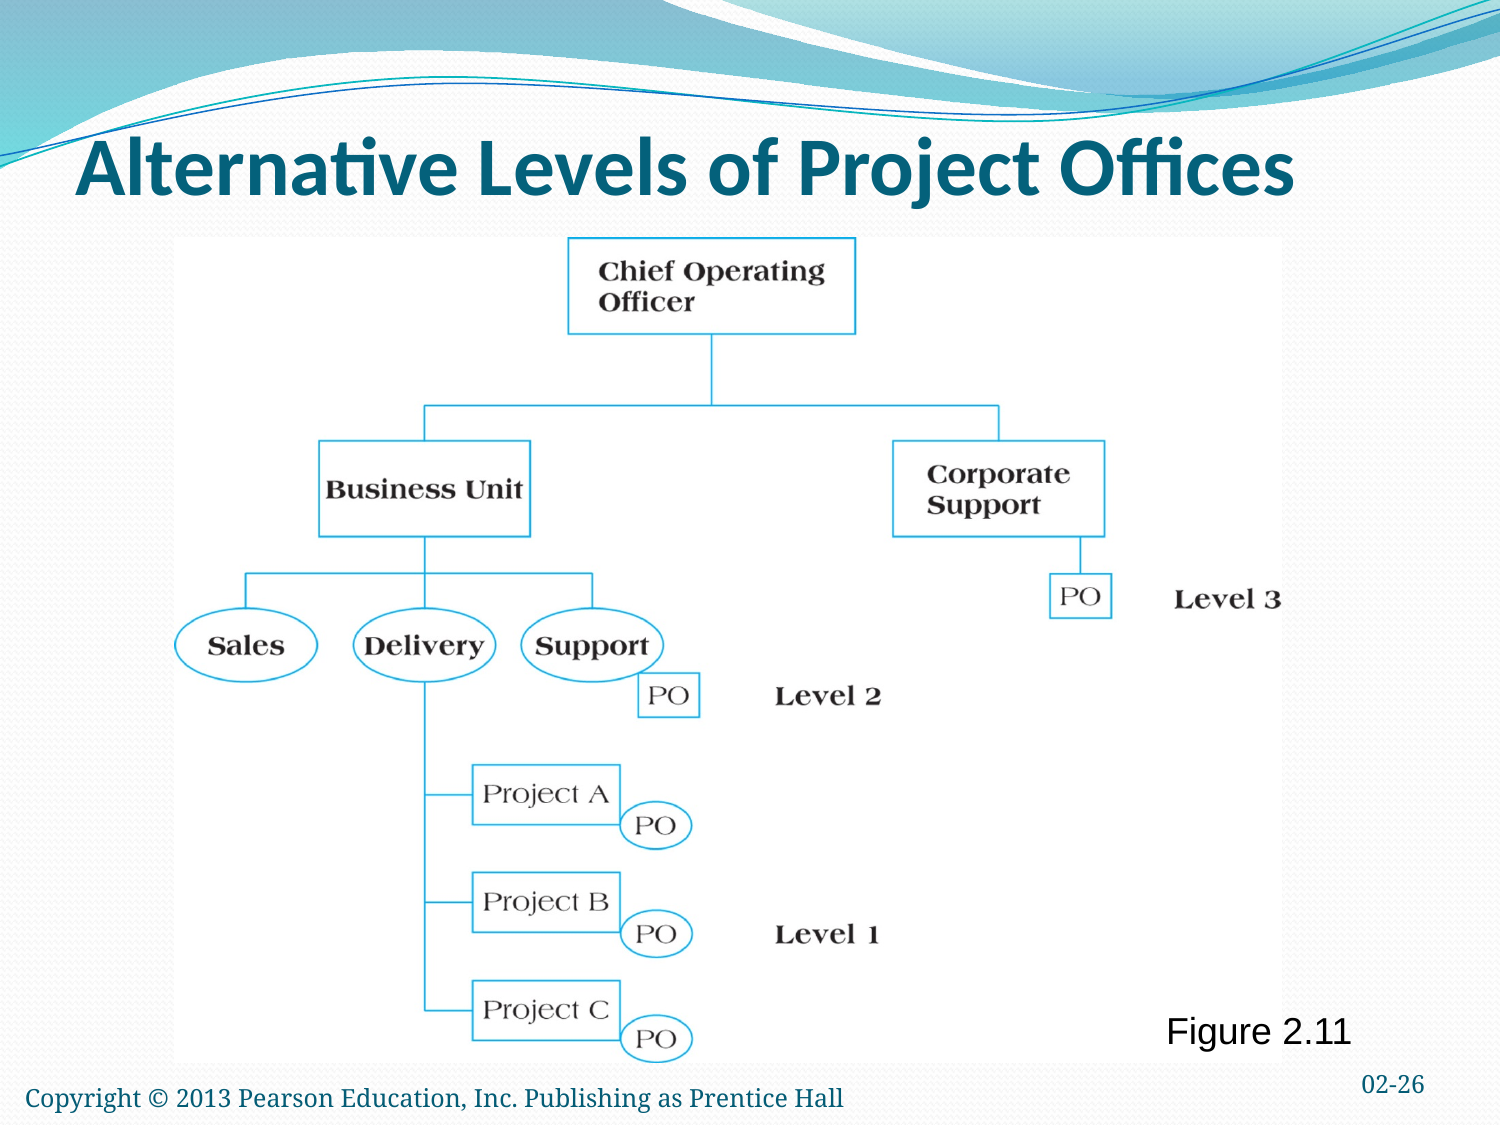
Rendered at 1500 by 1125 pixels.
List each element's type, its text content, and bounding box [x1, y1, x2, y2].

text_box Figure 2.11 [1287, 999, 1368, 1060]
picture [174, 237, 1282, 1063]
title Alternative Levels of Project Offices [74, 24, 1438, 213]
slide_number 02-26 [1299, 1042, 1425, 1103]
